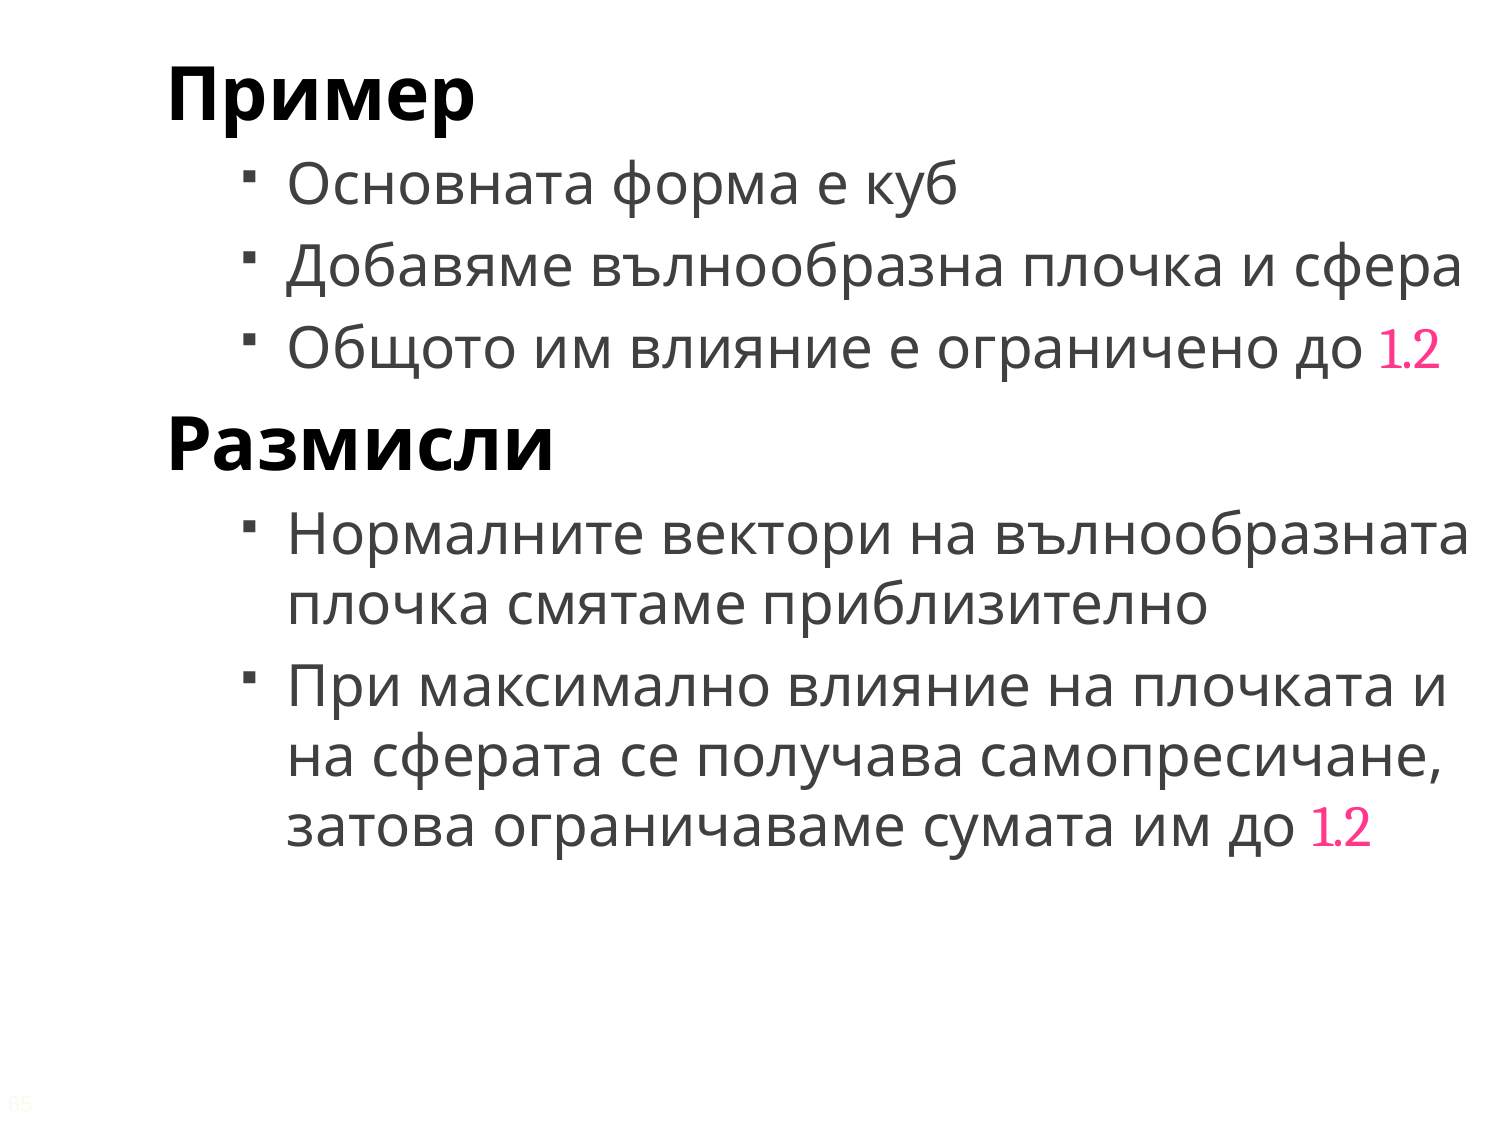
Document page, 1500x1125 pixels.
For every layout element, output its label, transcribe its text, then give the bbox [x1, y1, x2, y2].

list Пример Основната форма е куб Добавяме вълнообразна плочка и сфера Общото им влияние е ограничено до 1.2 Размисли Нормалните вектори на вълнообразната плочка смятаме приблизително При максимално влияние на плочката и на сферата се получава самопресичане, затова ограничаваме сумата им до 1.2 [150, 37, 1488, 1113]
